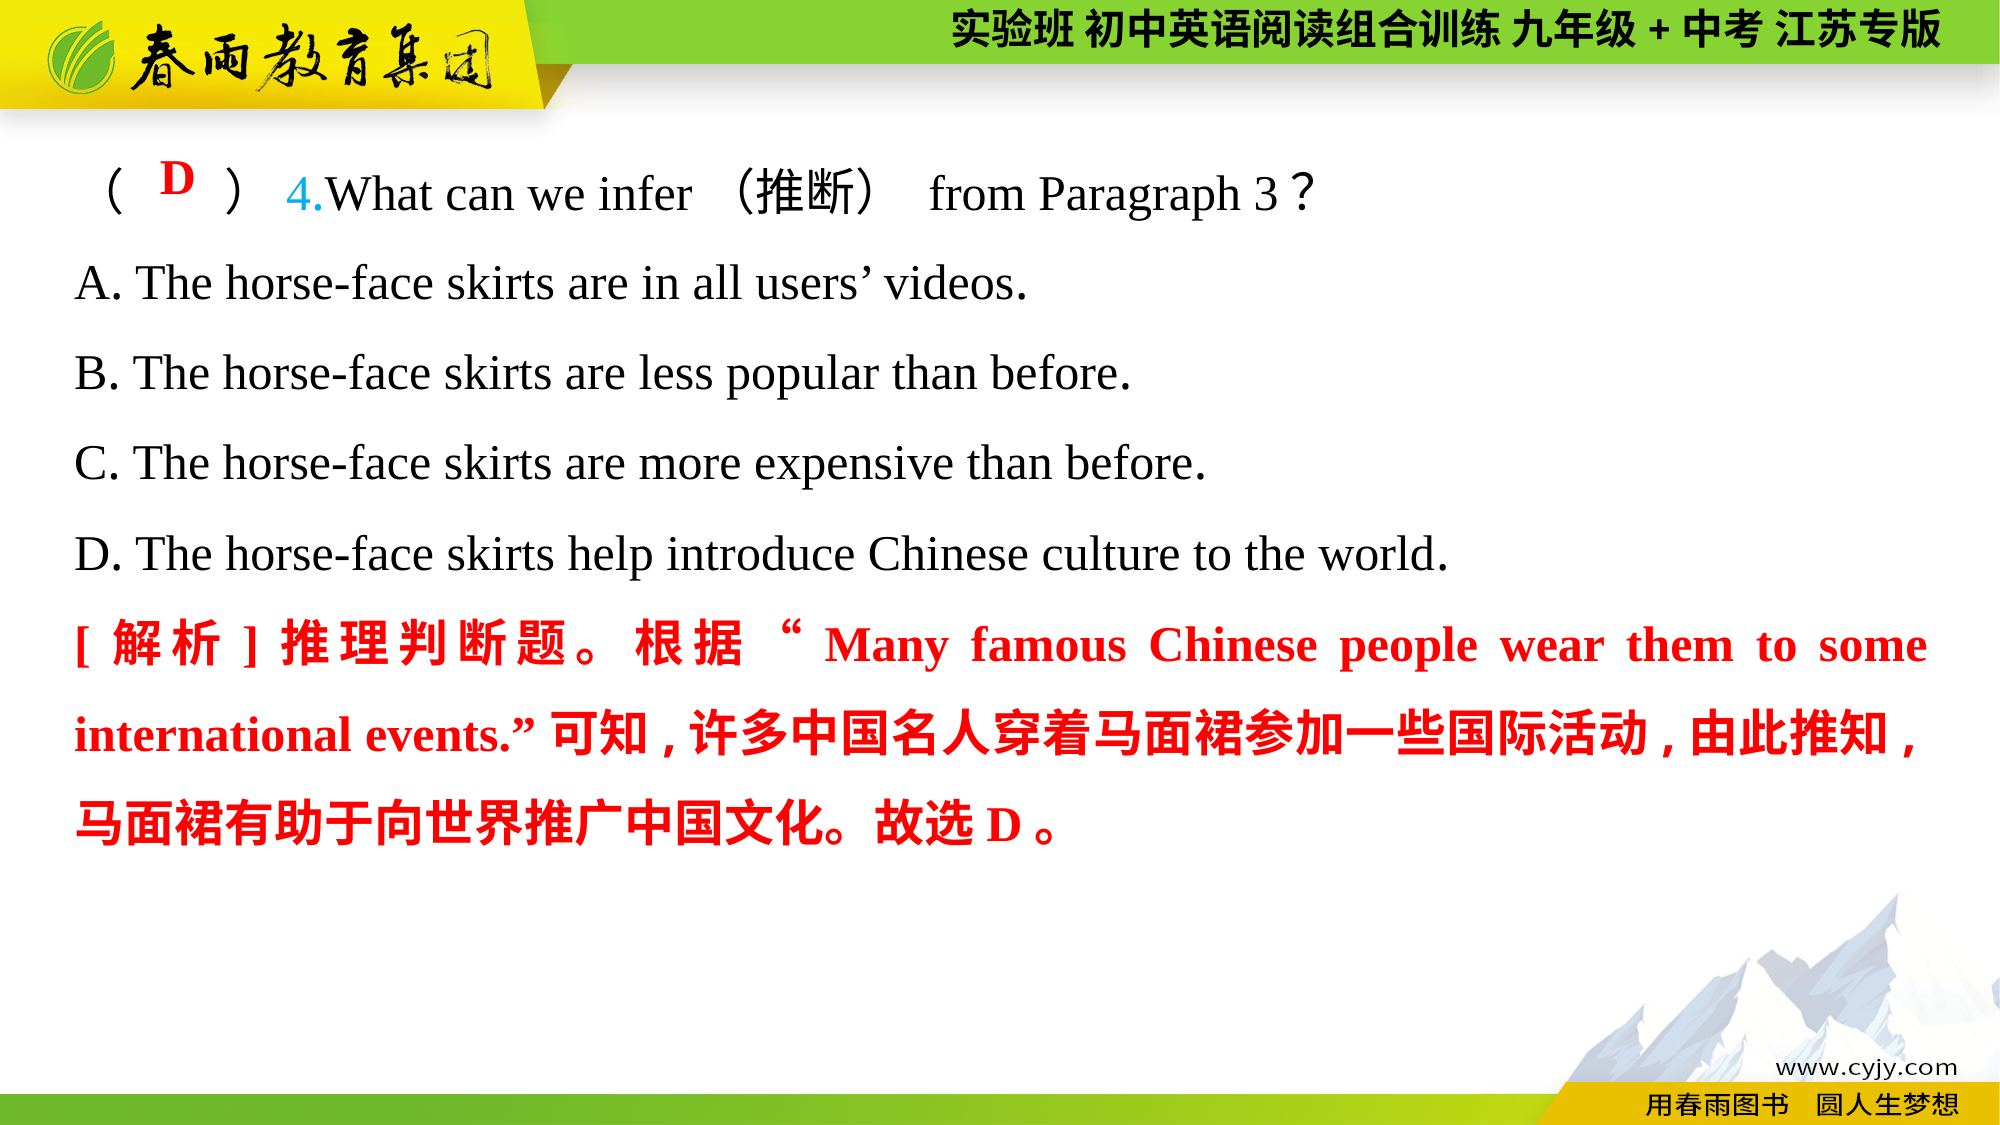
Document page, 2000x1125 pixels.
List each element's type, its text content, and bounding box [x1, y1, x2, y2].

list （ ）4.What can we infer（推断） from Paragraph 3？ A. The horse-face skirts are in all users’ videos. B. The horse-face skirts are less popular than before. C. The horse-face skirts are more expensive than before. D. The horse-face skirts help introduce Chinese culture to the world. [59, 122, 1944, 574]
picture [0, 0, 2000, 1125]
text_box D [145, 137, 212, 213]
text_box [解析]推理判断题。根据“Many famous Chinese people wear them to some international events.”可知,许多中国名人穿着马面裙参加一些国际活动,由此推知,马面裙有助于向世界推广中国文化。故选D。 [59, 574, 1944, 860]
